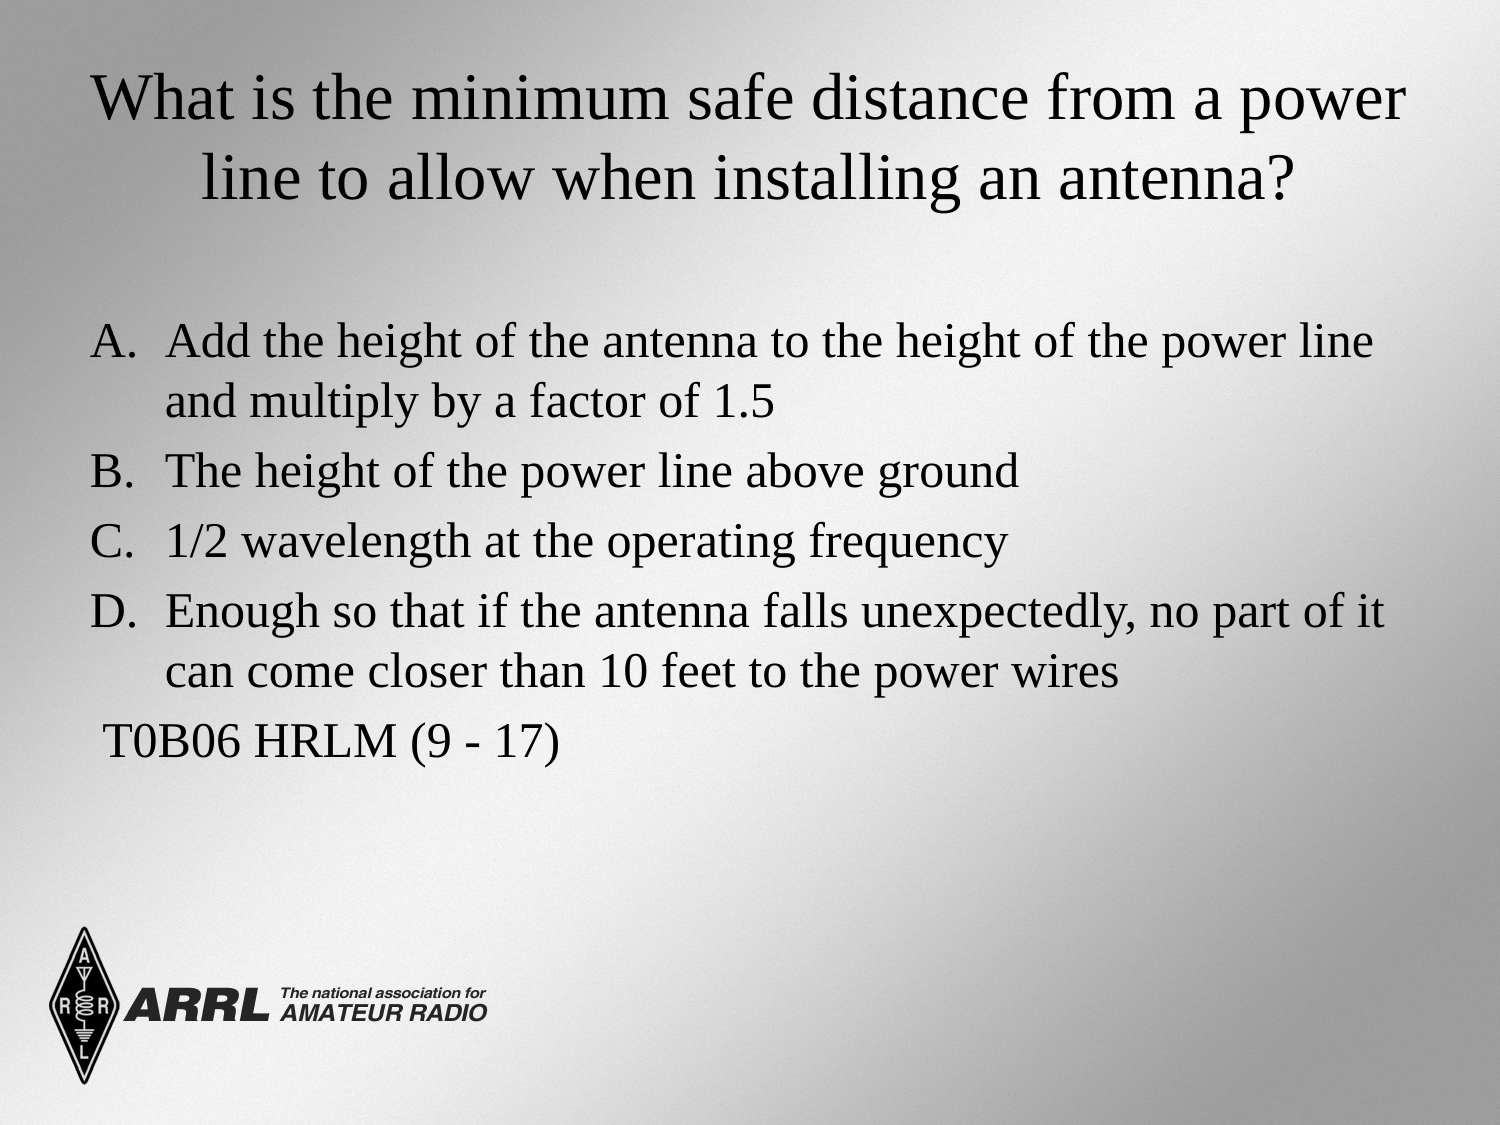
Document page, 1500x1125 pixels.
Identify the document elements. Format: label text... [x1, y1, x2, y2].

title What is the minimum safe distance from a power line to allow when installing an antenna? [75, 45, 1425, 233]
list Add the height of the antenna to the height of the power line and multiply by a factor of 1.5 The height of the power line above ground 1/2 wavelength at the operating frequency Enough so that if the antenna falls unexpectedly, no part of it can come closer than 10 feet to the power wires T0B06 HRLM (9 - 17) [75, 299, 1425, 1005]
picture [0, 0, 1500, 1125]
